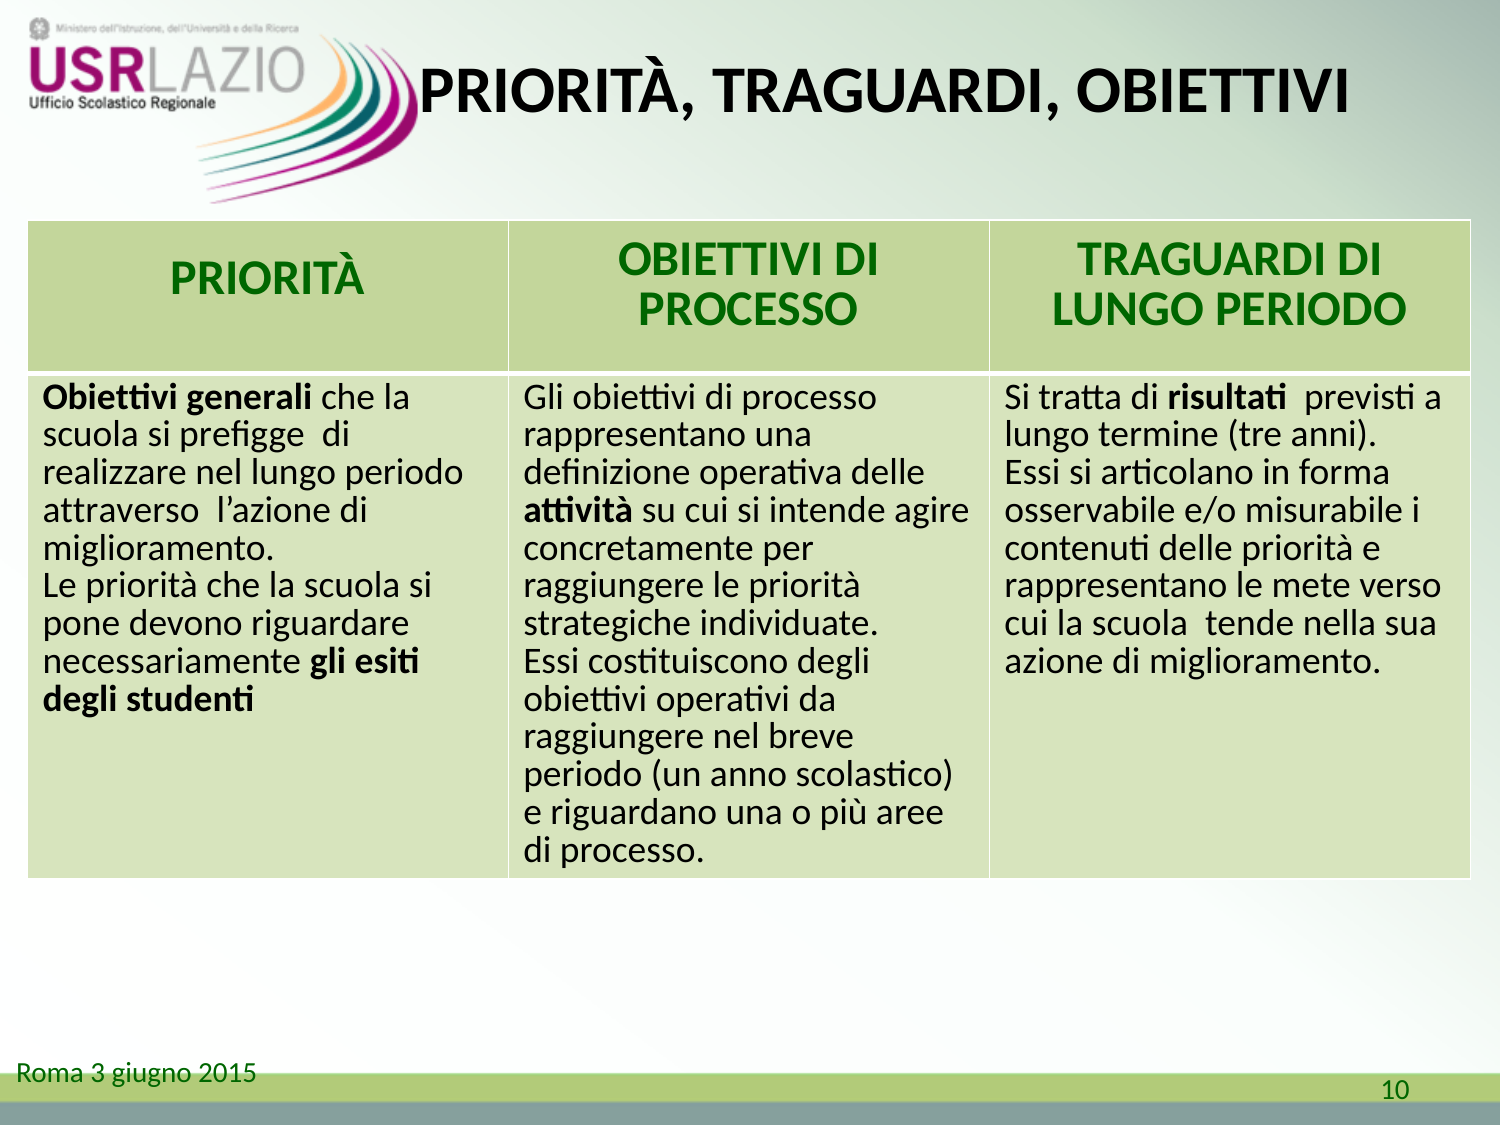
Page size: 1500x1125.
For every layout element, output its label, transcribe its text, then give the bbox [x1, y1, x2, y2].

text_box PRIORITÀ, TRAGUARDI, OBIETTIVI [383, 23, 1388, 148]
table_cell Gli obiettivi di processo rappresentano una definizione operativa delle attività su cui si intende agire concretamente per raggiungere le priorità strategiche individuate. Essi costituiscono degli obiettivi operativi da raggiungere nel breve periodo (un anno scolastico) e riguardano una o più aree di processo. [509, 376, 989, 878]
footer Roma 3 giugno 2015 [0, 1058, 475, 1119]
table_cell Obiettivi generali che la scuola si prefigge di realizzare nel lungo periodo attraverso l’azione di miglioramento. Le priorità che la scuola si pone devono riguardare necessariamente gli esiti degli studenti [28, 376, 508, 878]
table_header TRAGUARDI DI LUNGO PERIODO [990, 221, 1470, 371]
slide_number 10 [1074, 1057, 1425, 1118]
table_header OBIETTIVI DI PROCESSO [509, 221, 989, 371]
picture [0, 0, 1500, 1125]
table_header PRIORITÀ [28, 221, 508, 371]
table_cell Si tratta di risultati previsti a lungo termine (tre anni). Essi si articolano in forma osservabile e/o misurabile i contenuti delle priorità e rappresentano le mete verso cui la scuola tende nella sua azione di miglioramento. [990, 376, 1470, 878]
